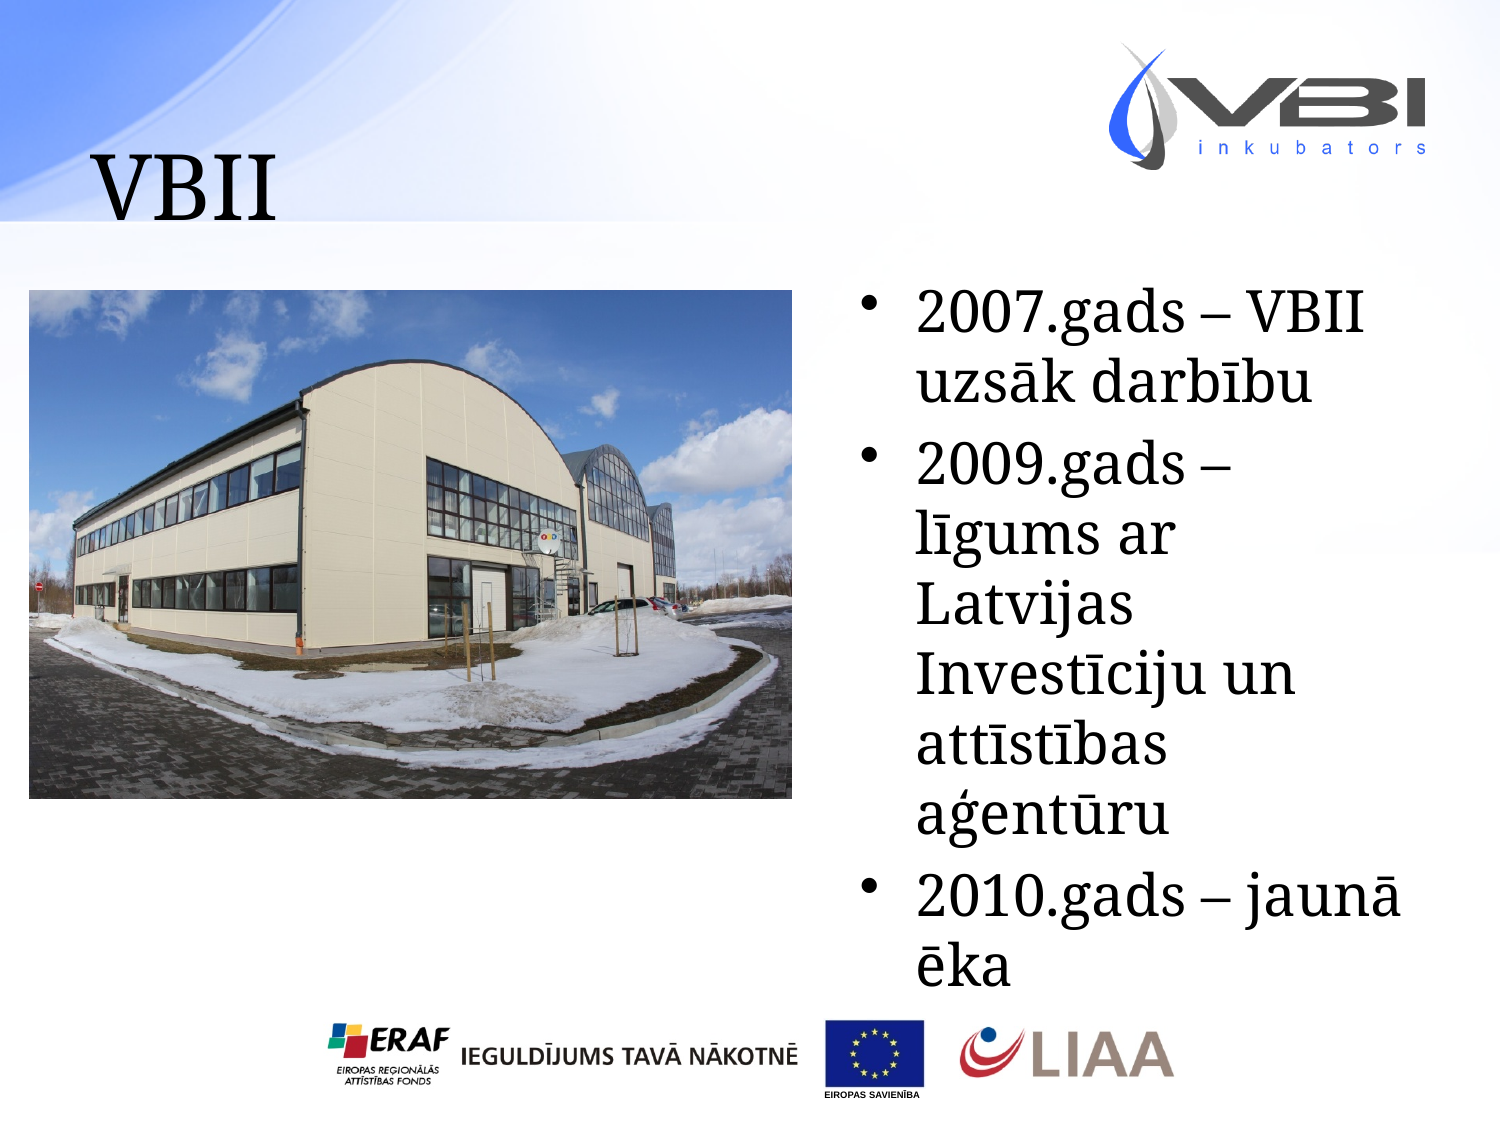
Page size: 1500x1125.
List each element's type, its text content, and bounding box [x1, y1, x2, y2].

title VBII [74, 58, 1426, 247]
list 2007.gads – VBII uzsāk darbību 2009.gads – līgums ar Latvijas Investīciju un attīstības aģentūru 2010.gads – jaunā ēka [844, 266, 1424, 965]
picture [0, 0, 1500, 1125]
